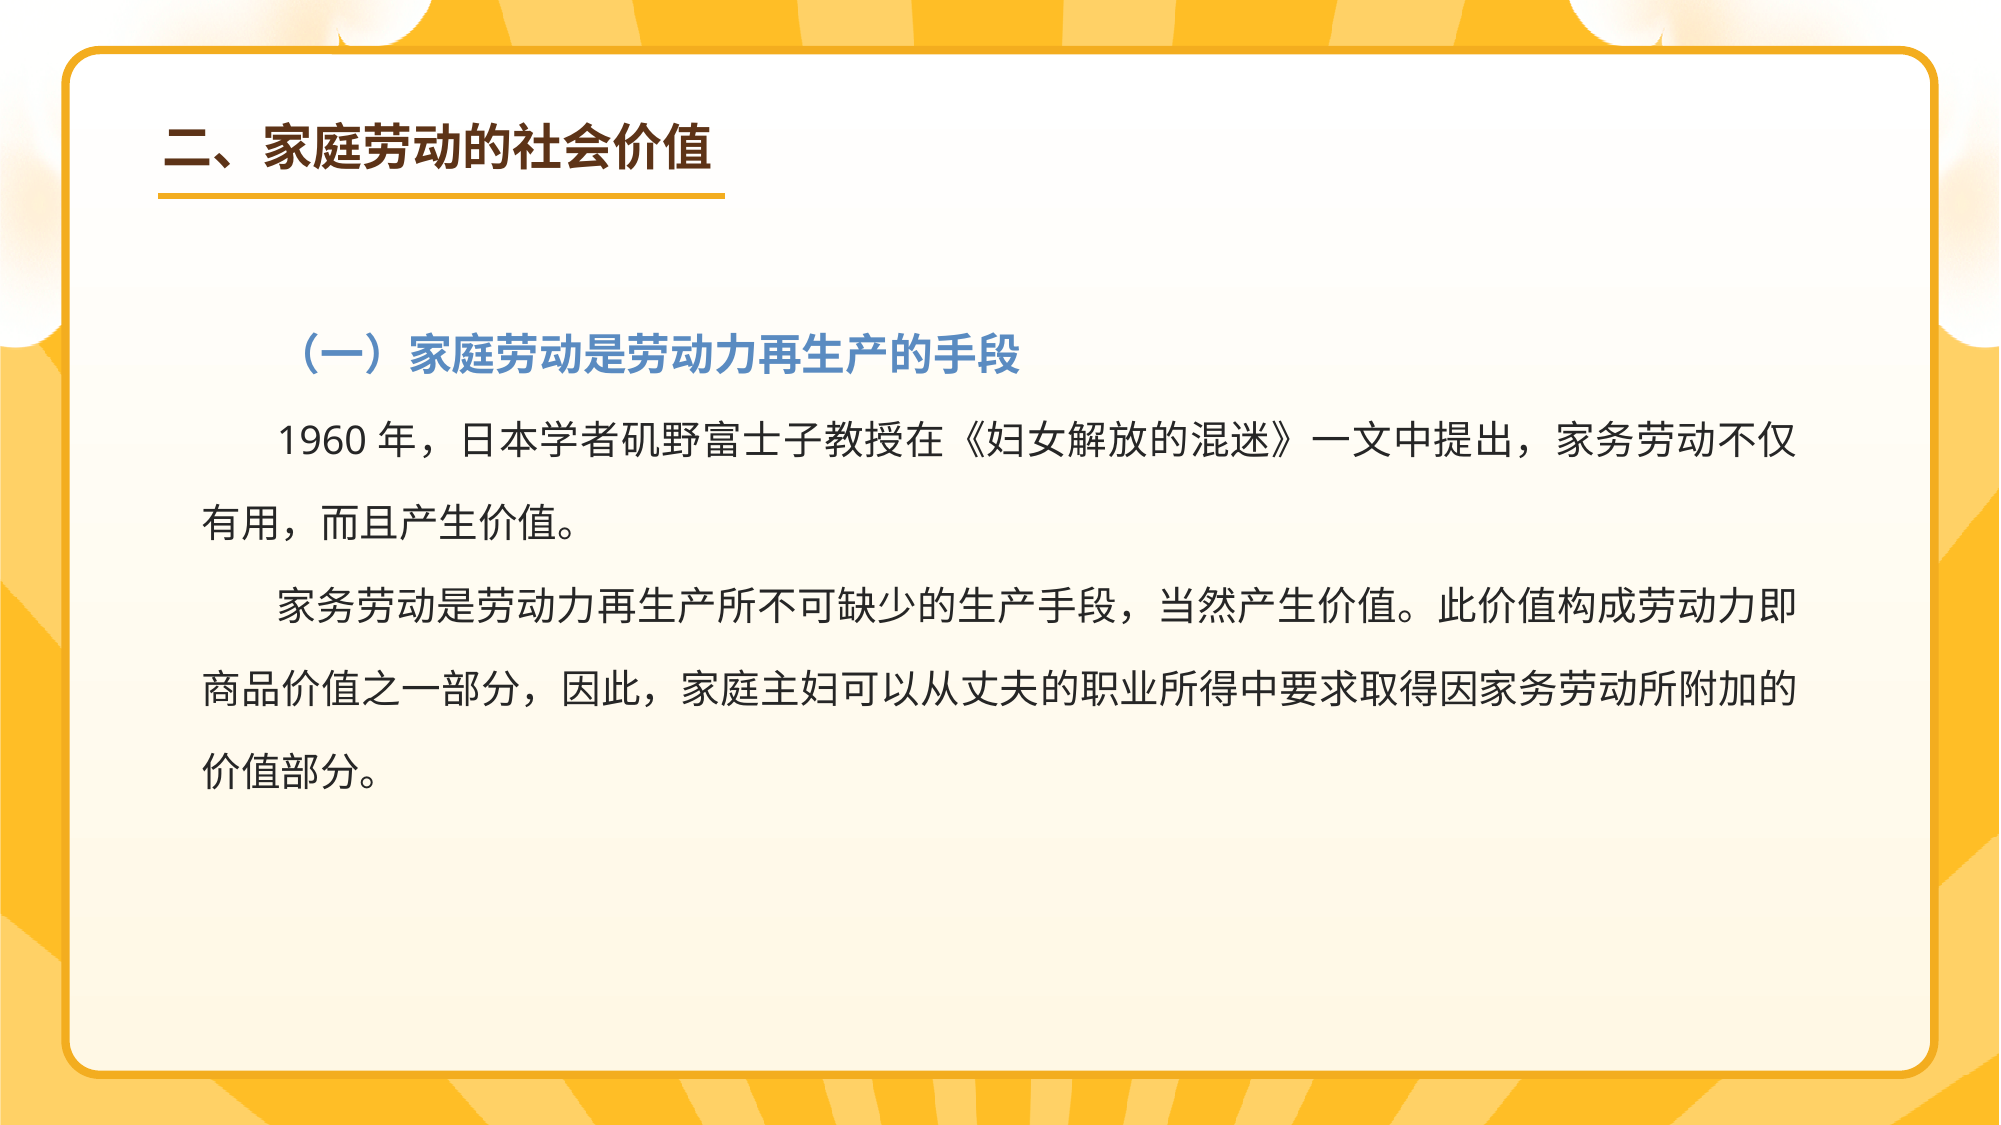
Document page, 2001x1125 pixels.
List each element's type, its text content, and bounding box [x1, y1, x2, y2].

text_box 二、家庭劳动的社会价值 [147, 96, 1326, 183]
picture [0, 0, 2000, 1125]
text_box （一）家庭劳动是劳动力再生产的手段 1960年，日本学者矶野富士子教授在《妇女解放的混迷》一文中提出，家务劳动不仅有用，而且产生价值。 家务劳动是劳动力再生产所不可缺少的生产手段，当然产生价值。此价值构成劳动力即商品价值之一部分，因此，家庭主妇可以从丈夫的职业所得中要求取得因家务劳动所附加的价值部分。 [187, 280, 1813, 803]
